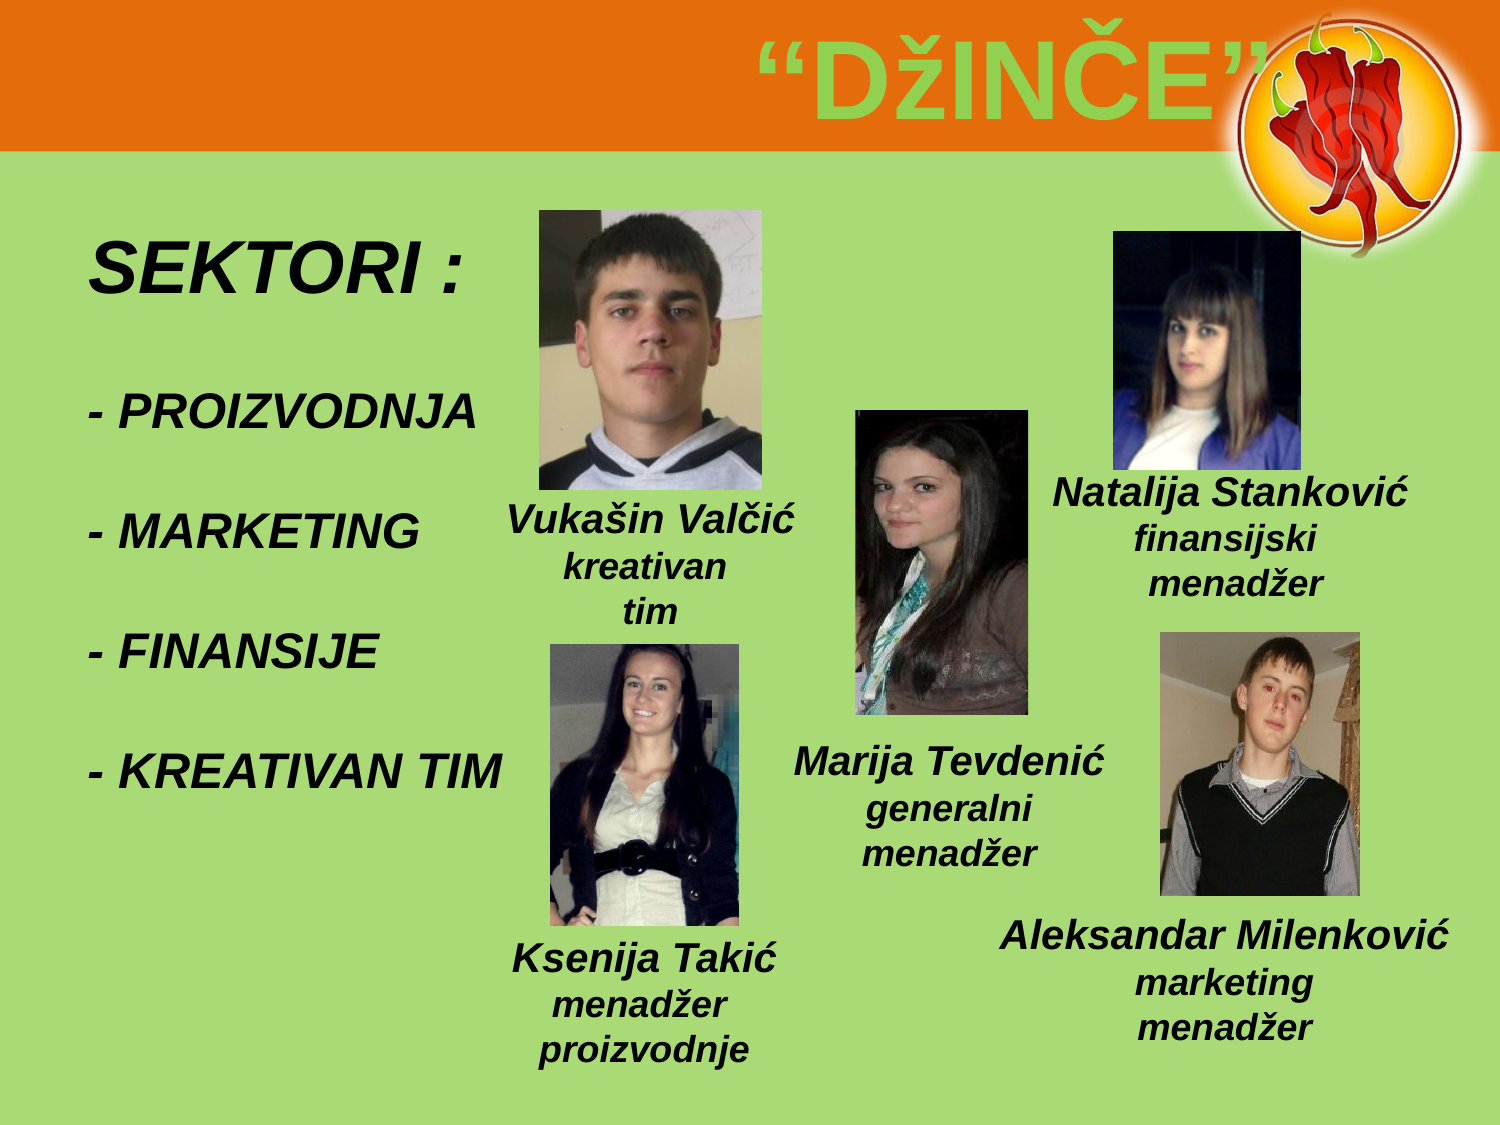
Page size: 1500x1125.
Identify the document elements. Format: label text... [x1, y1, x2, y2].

text_box ‘‘DžINČE’’ [612, 0, 1204, 150]
picture [538, 210, 762, 491]
picture [1112, 0, 1500, 470]
picture [550, 644, 739, 927]
text_box SEKTORI : - PROIZVODNJA - MARKETING - FINANSIJE - KREATIVAN TIM [58, 210, 633, 806]
picture [1159, 632, 1360, 896]
text_box Natalija Stanković finansijski menadžer [1035, 457, 1442, 612]
text_box Vukašin Valčić kreativan tim [480, 484, 821, 639]
text_box Marija Tevdenić generalni menadžer [773, 726, 1125, 927]
text_box Aleksandar Milenković marketing menadžer [972, 900, 1477, 1055]
text_box Ksenija Takić menadžer proizvodnje [492, 923, 797, 1123]
text_box [0, 0, 1200, 152]
picture [855, 409, 1029, 716]
